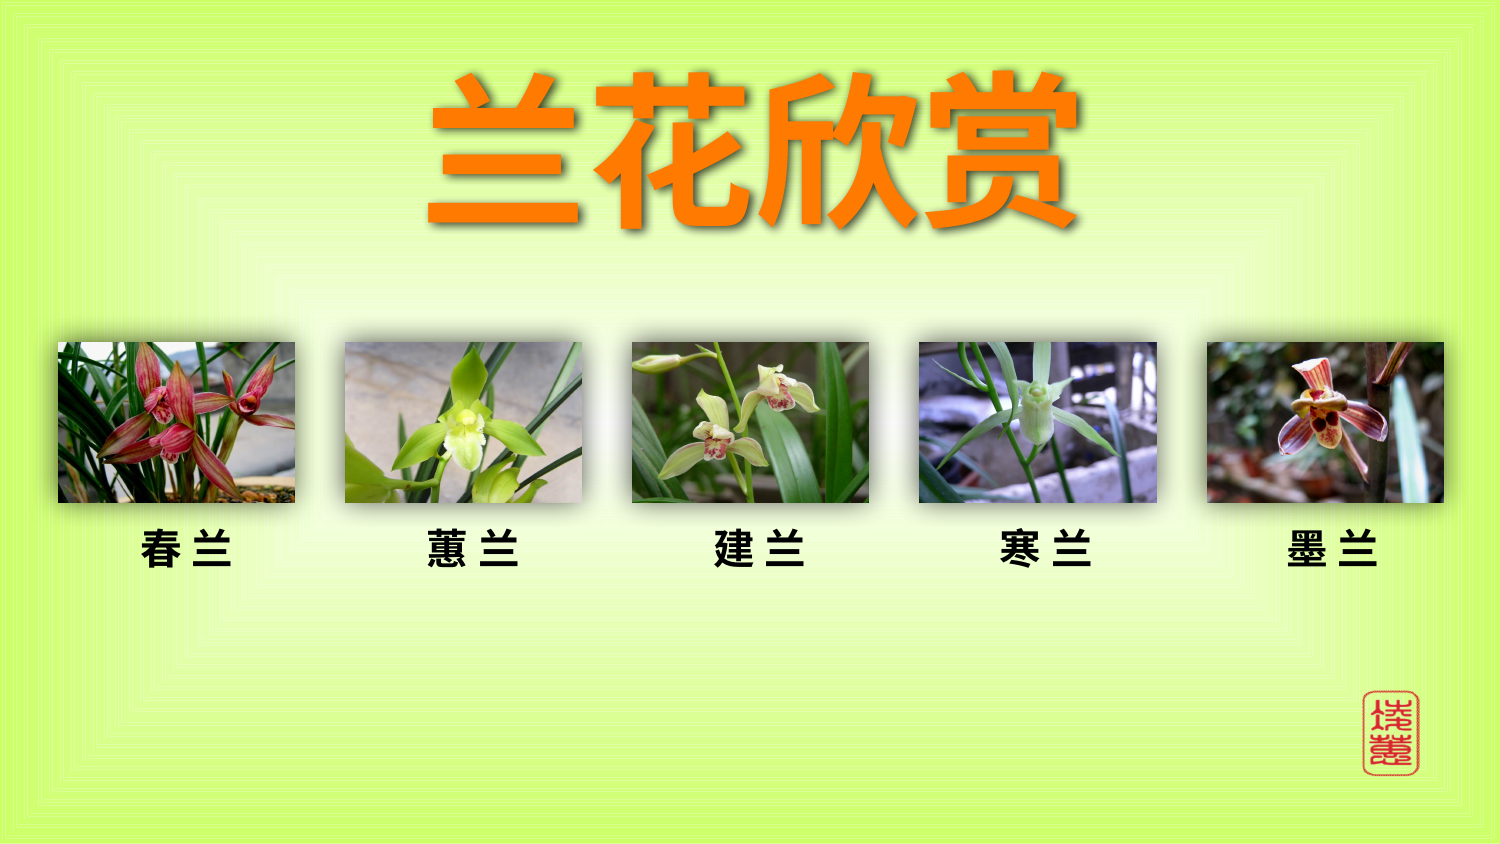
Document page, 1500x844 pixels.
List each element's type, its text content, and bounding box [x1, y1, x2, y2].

text_box 兰花欣赏 [210, 40, 1298, 256]
text_box 建 兰 [698, 515, 822, 581]
picture [919, 342, 1157, 503]
picture [632, 342, 870, 503]
picture [58, 342, 295, 503]
picture [345, 342, 583, 503]
text_box 墨 兰 [1271, 515, 1395, 581]
text_box 春 兰 [125, 515, 249, 581]
text_box 寒 兰 [985, 515, 1109, 581]
picture [1343, 678, 1435, 788]
picture [1206, 342, 1444, 503]
text_box 蕙 兰 [412, 515, 535, 581]
